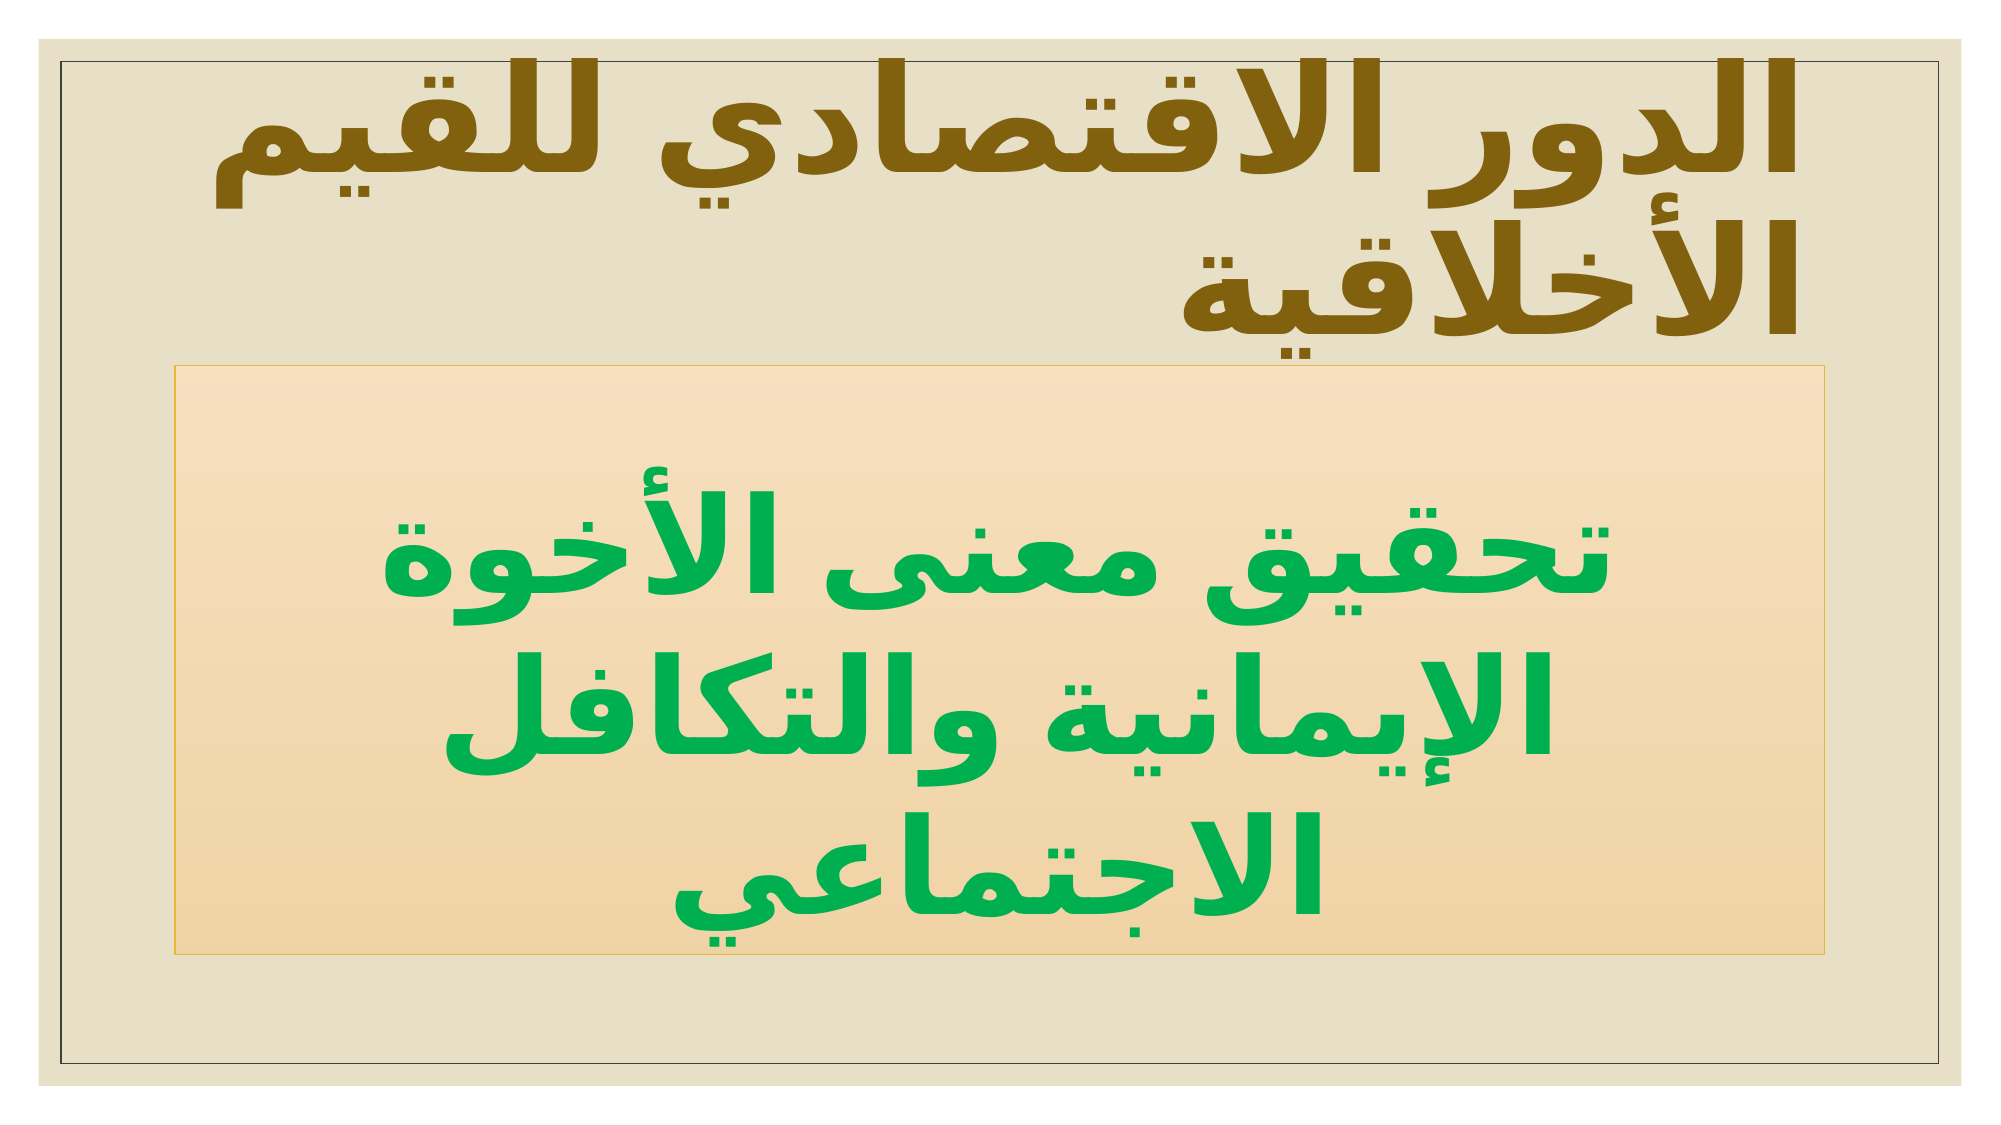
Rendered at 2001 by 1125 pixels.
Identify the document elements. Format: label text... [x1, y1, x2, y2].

title الدور الاقتصادي للقيم الأخلاقية [174, 92, 1825, 318]
list تحقيق معنى الأخوة الإيمانية والتكافل الاجتماعي [174, 365, 1825, 955]
